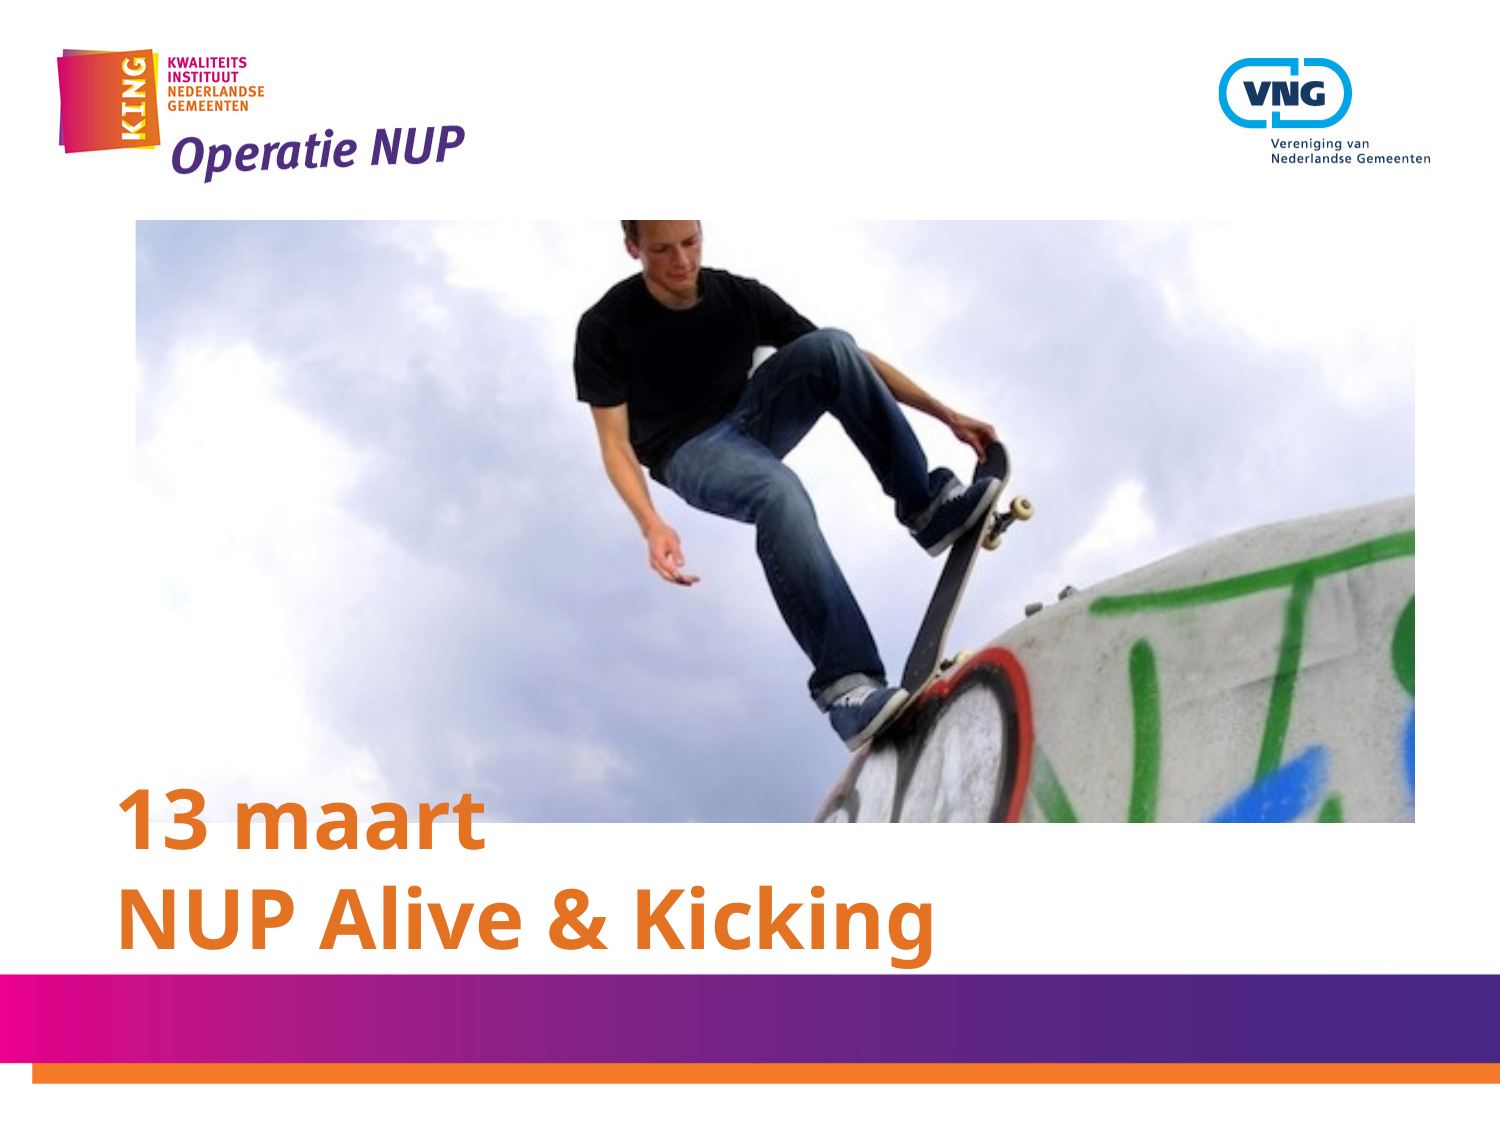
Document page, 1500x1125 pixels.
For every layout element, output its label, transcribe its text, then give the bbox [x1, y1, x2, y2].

text_box 13 maart NUP Alive & Kicking [100, 758, 1306, 974]
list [135, 219, 1416, 823]
picture [0, 0, 1500, 1125]
